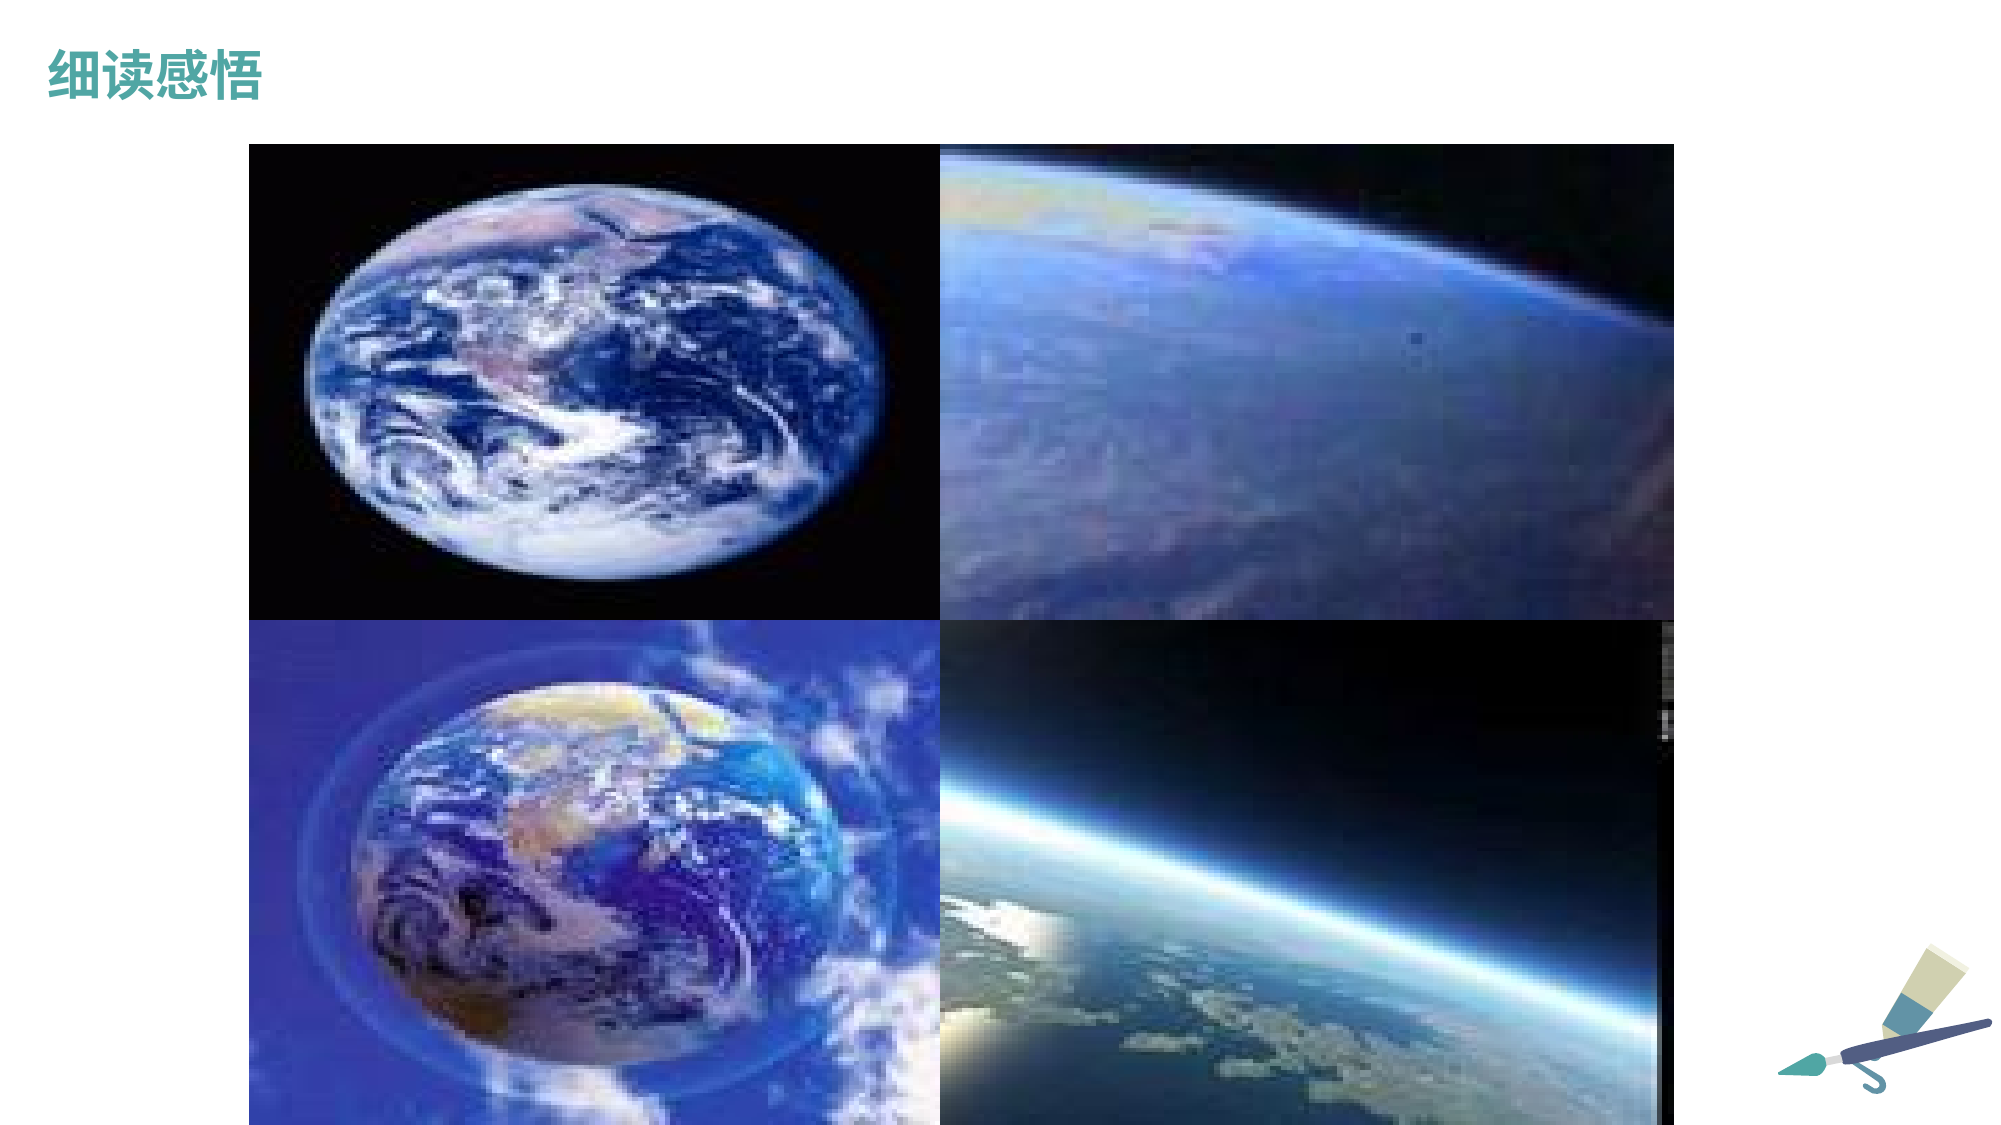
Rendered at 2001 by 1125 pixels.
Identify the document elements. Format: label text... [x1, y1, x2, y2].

picture [249, 144, 1674, 1125]
text_box 细读感悟 [32, 33, 347, 114]
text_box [1811, 945, 1974, 1125]
